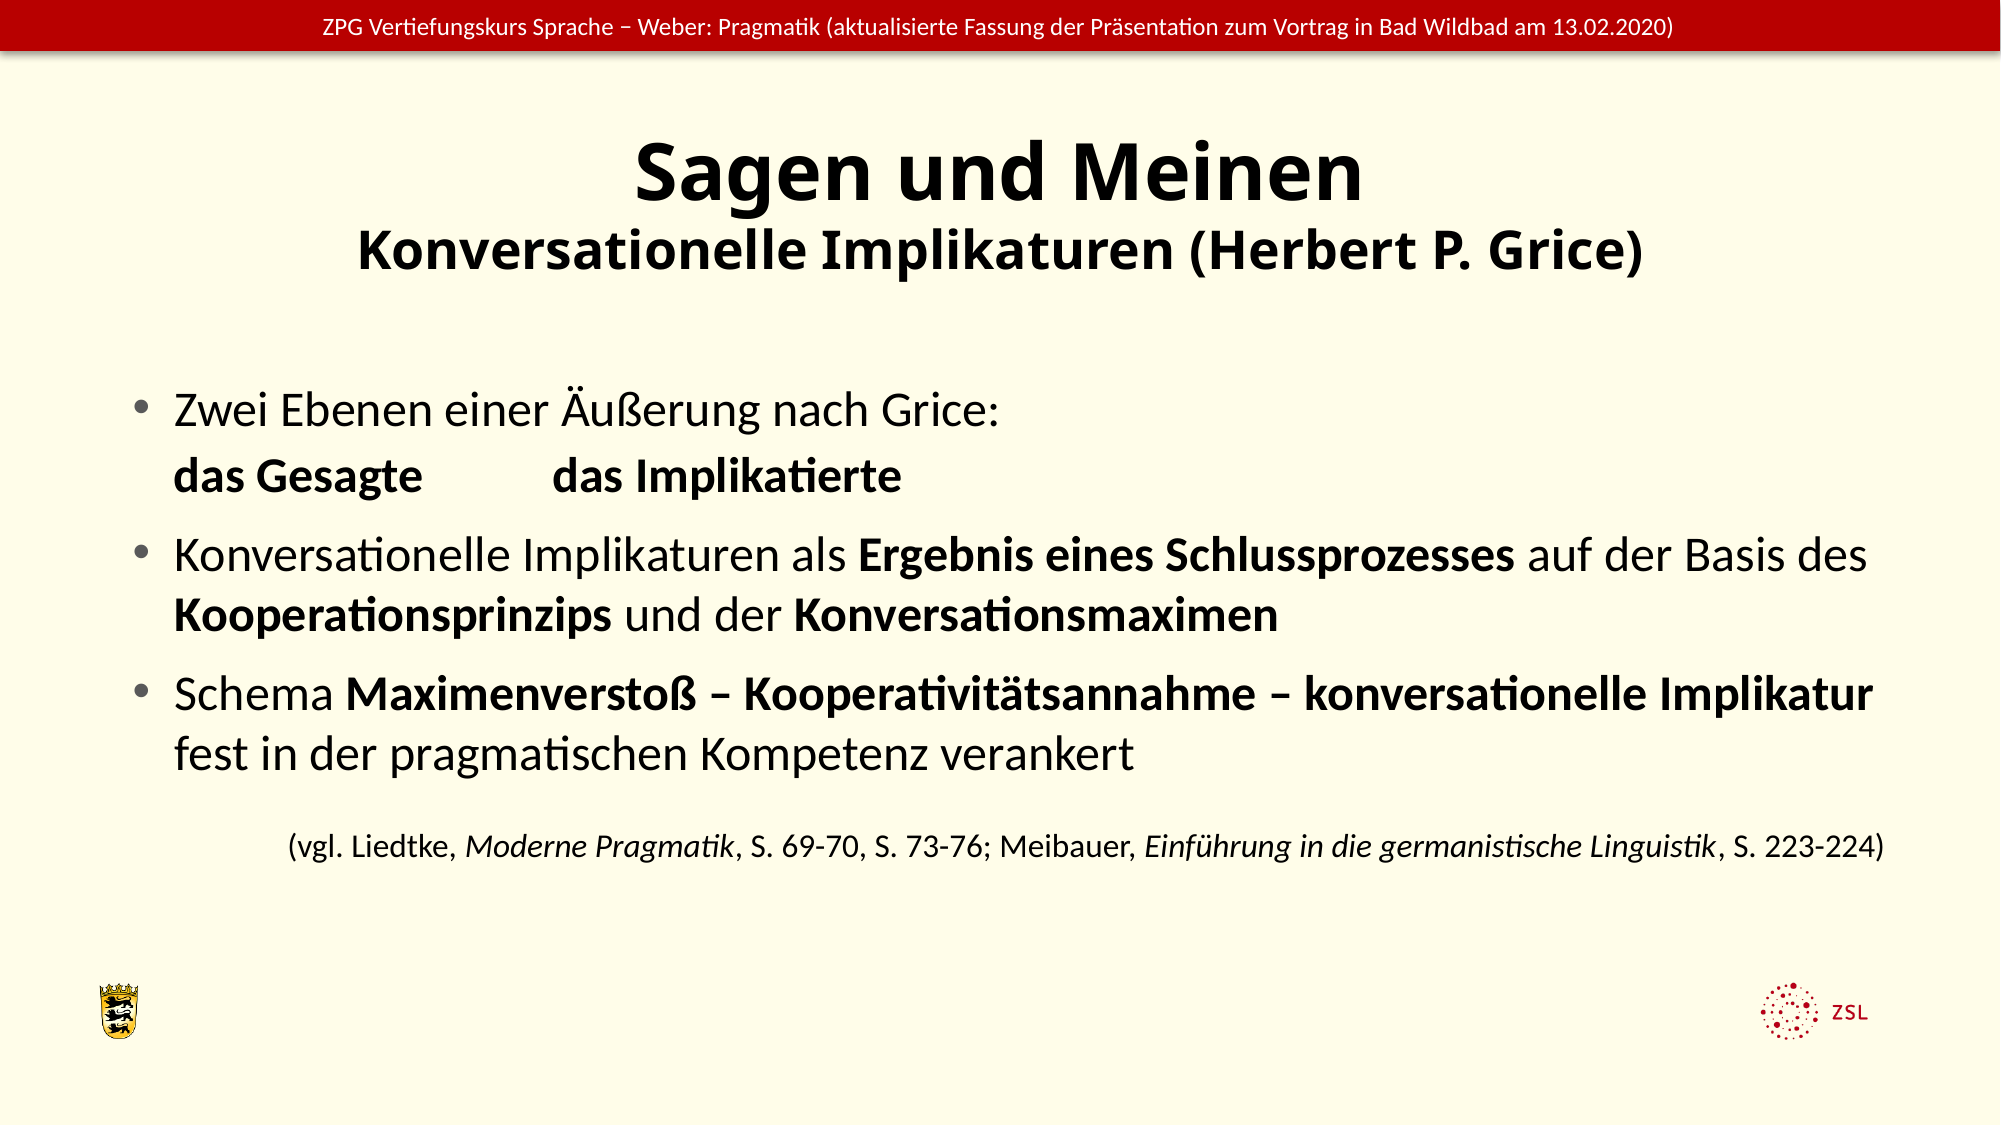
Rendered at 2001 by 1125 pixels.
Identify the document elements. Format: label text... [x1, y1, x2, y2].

title Sagen und Meinen Konversationelle Implikaturen (Herbert P. Grice) [99, 113, 1900, 289]
picture [98, 981, 140, 1041]
picture [1746, 968, 1882, 1054]
list Zwei Ebenen einer Äußerung nach Grice: das Gesagte das Implikatierte Konversationelle Implikaturen als Ergebnis eines Schlussprozesses auf der Basis des Kooperationsprinzips und der Konversationsmaximen Schema Maximenverstoß – Kooperativitätsannahme – konversationelle Implikatur fest in der pragmatischen Kompetenz verankert (vgl. Liedtke, Moderne Pragmatik, S. 69-70, S. 73-76; Meibauer, Einführung in die germanistische Linguistik, S. 223-224) [99, 302, 1900, 965]
